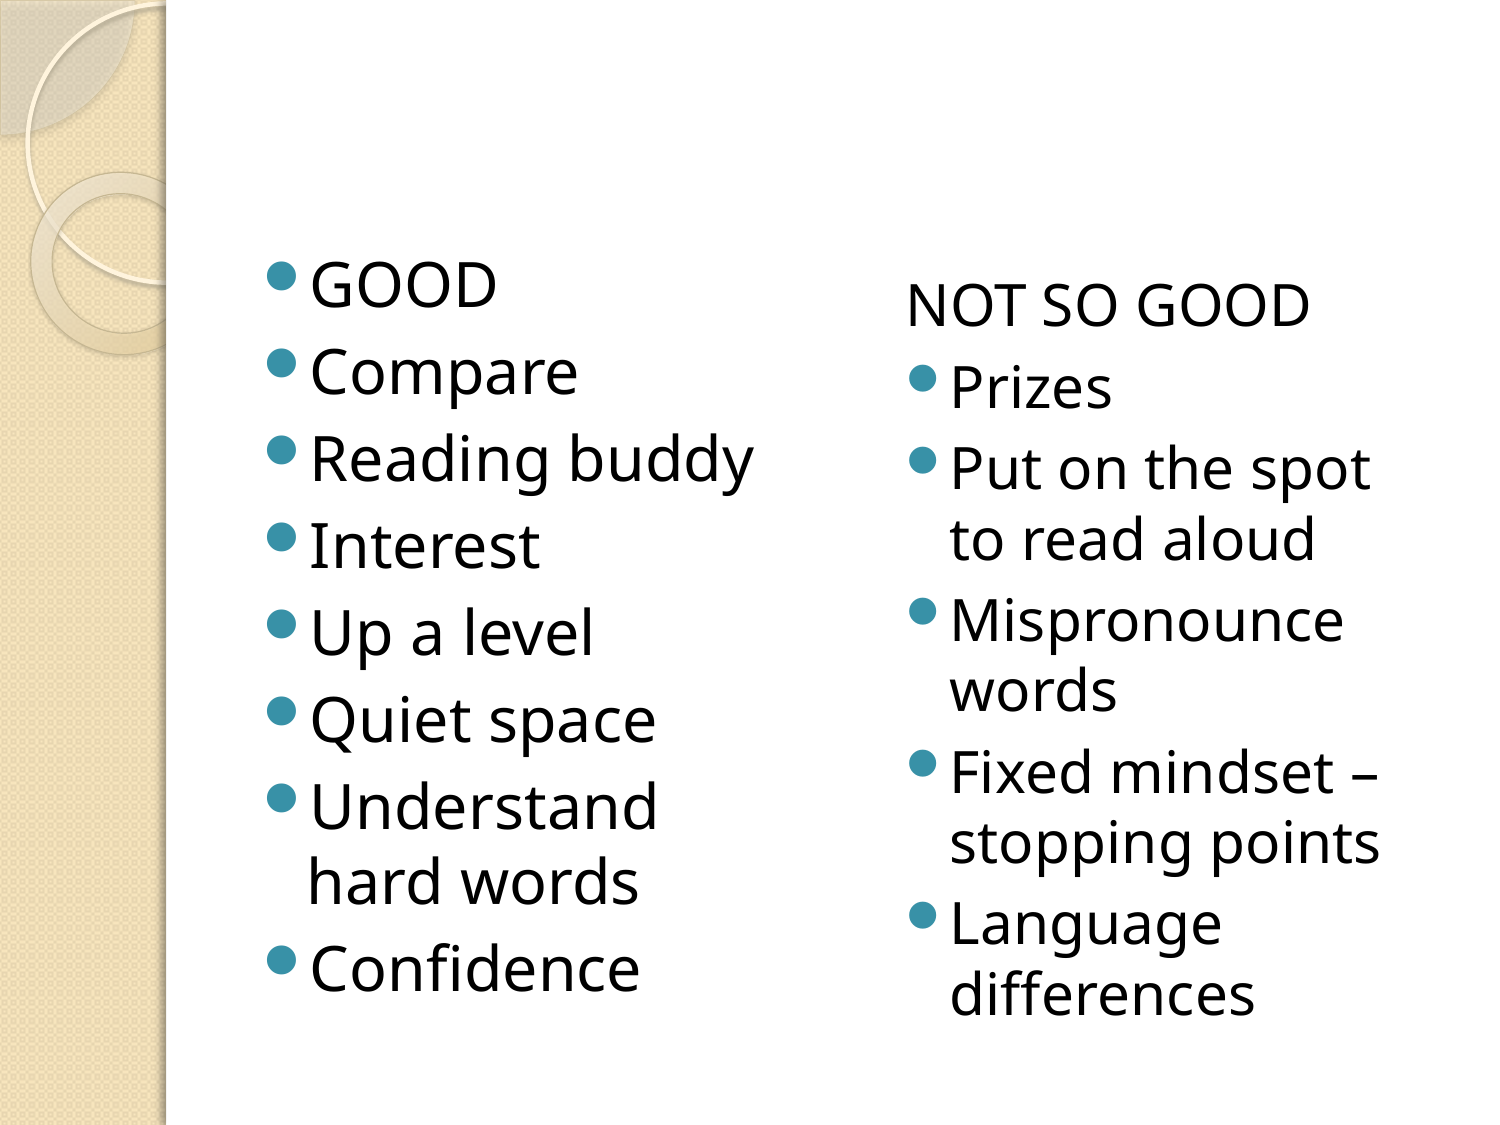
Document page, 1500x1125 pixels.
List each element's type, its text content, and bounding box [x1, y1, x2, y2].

text_box NOT SO GOOD Prizes Put on the spot to read aloud Mispronounce words Fixed mindset – stopping points Language differences [877, 260, 1418, 1049]
list GOOD Compare Reading buddy Interest Up a level Quiet space Understand hard words Confidence [235, 237, 775, 1025]
